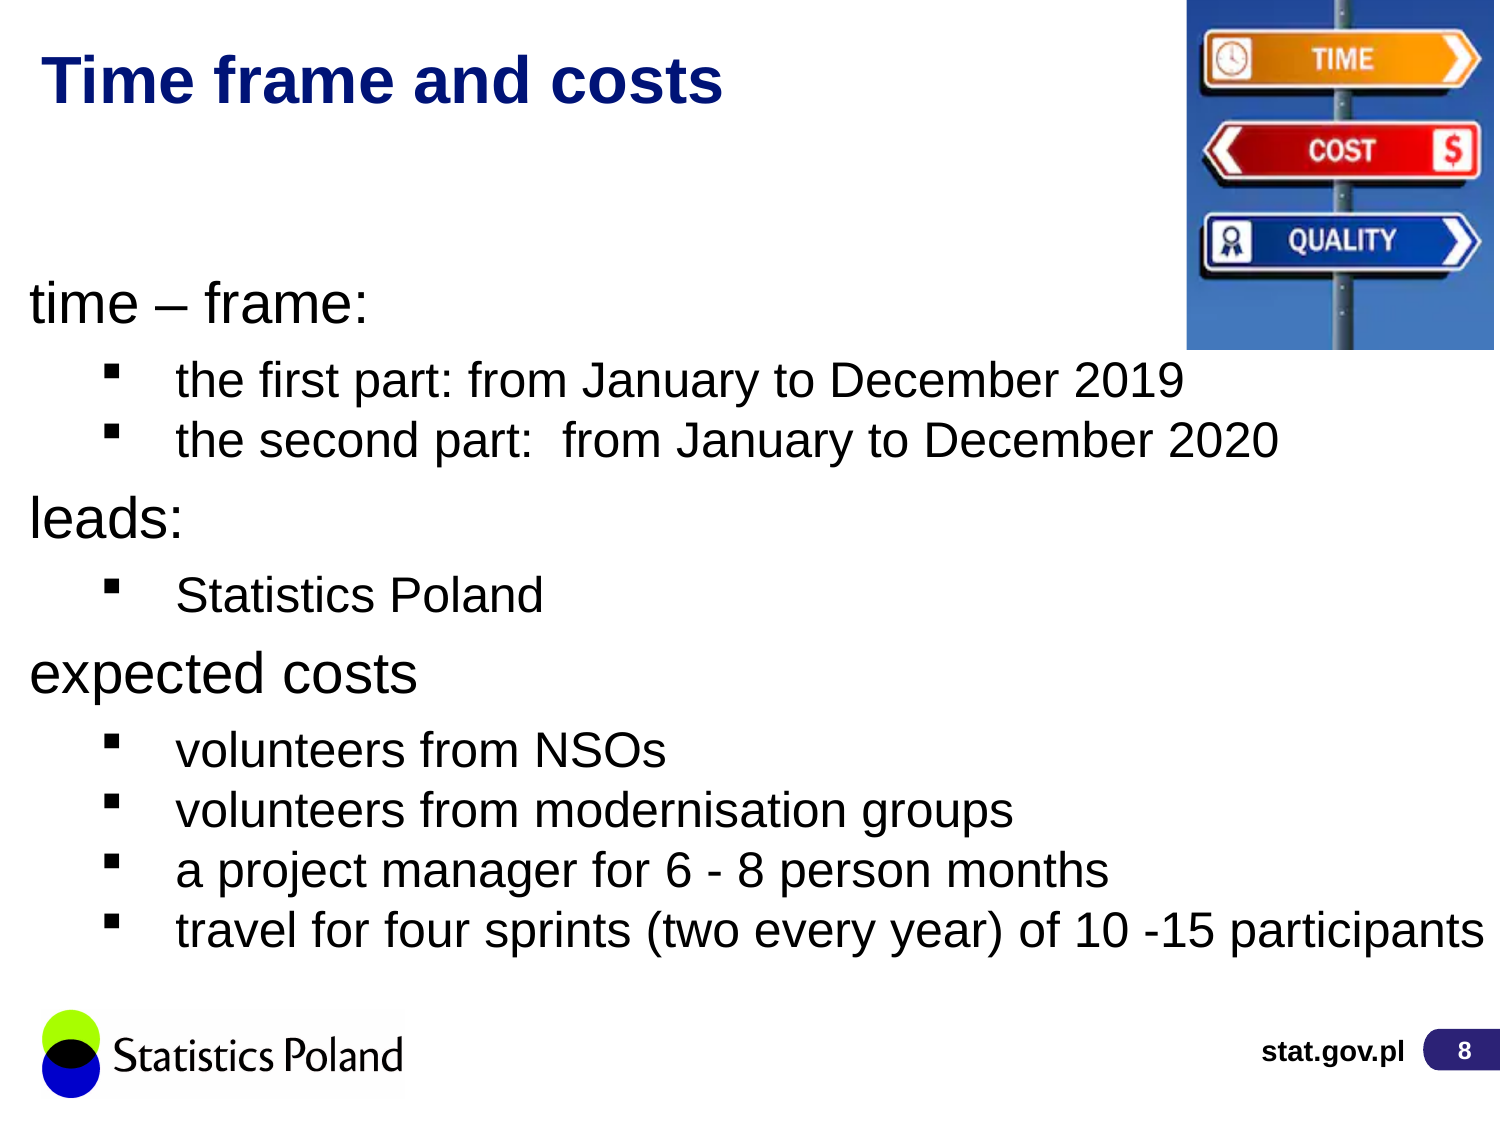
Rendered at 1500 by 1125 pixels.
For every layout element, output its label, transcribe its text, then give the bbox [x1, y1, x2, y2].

title Time frame and costs [41, 42, 1186, 126]
picture [41, 1009, 405, 1099]
list time – frame: the first part: from January to December 2019 the second part: from January to December 2020 leads: Statistics Poland expected costs volunteers from NSOs volunteers from modernisation groups a project manager for 6 - 8 person months travel for four sprints (two every year) of 10 -15 participants [29, 137, 1500, 894]
picture [1186, 0, 1494, 350]
